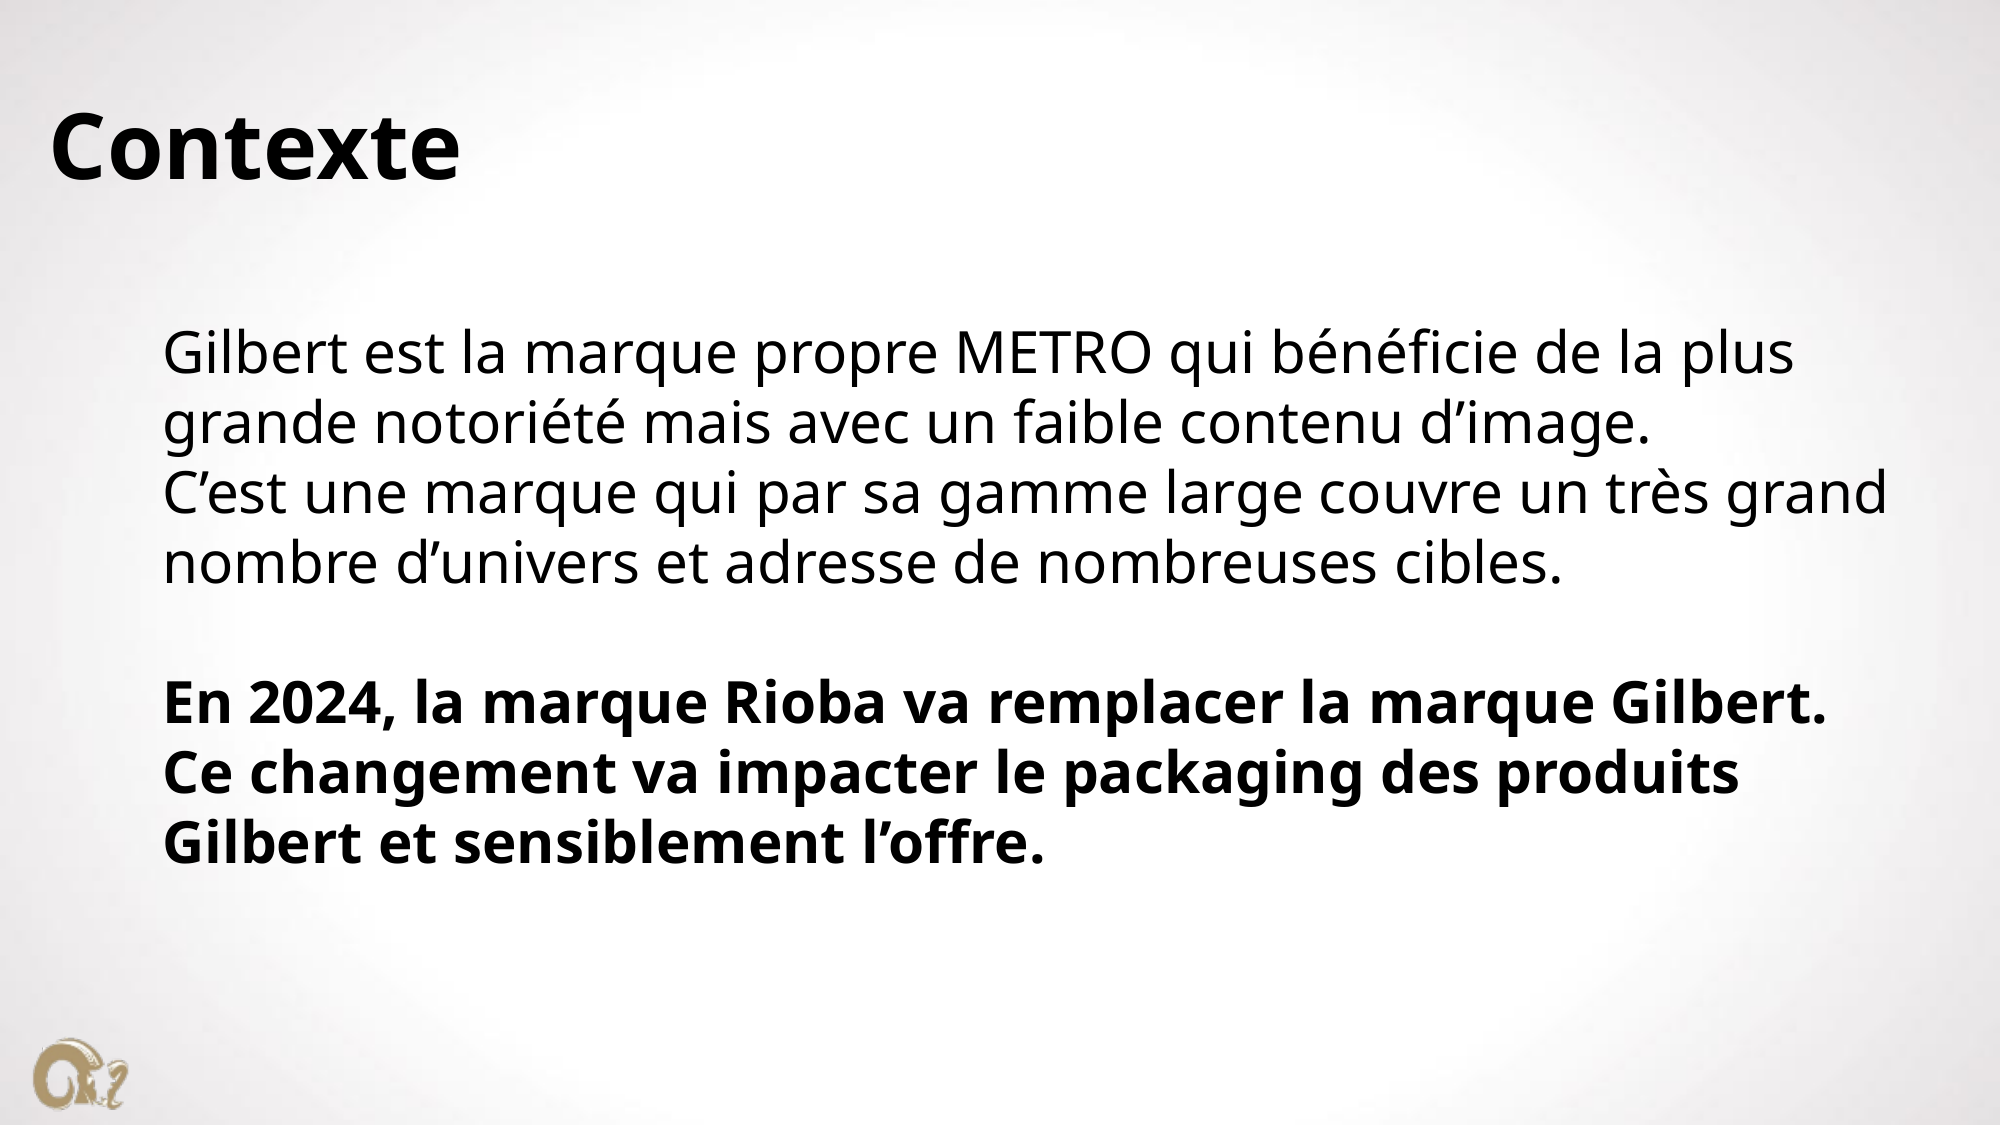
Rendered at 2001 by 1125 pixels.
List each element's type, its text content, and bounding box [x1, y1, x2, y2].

title Contexte [33, 22, 1734, 264]
text_box Gilbert est la marque propre METRO qui bénéficie de la plus grande notoriété mais avec un faible contenu d’image. C’est une marque qui par sa gamme large couvre un très grand nombre d’univers et adresse de nombreuses cibles. En 2024, la marque Rioba va remplacer la marque Gilbert. Ce changement va impacter le packaging des produits Gilbert et sensiblement l’offre. [147, 529, 1907, 772]
picture [0, 0, 2000, 1125]
